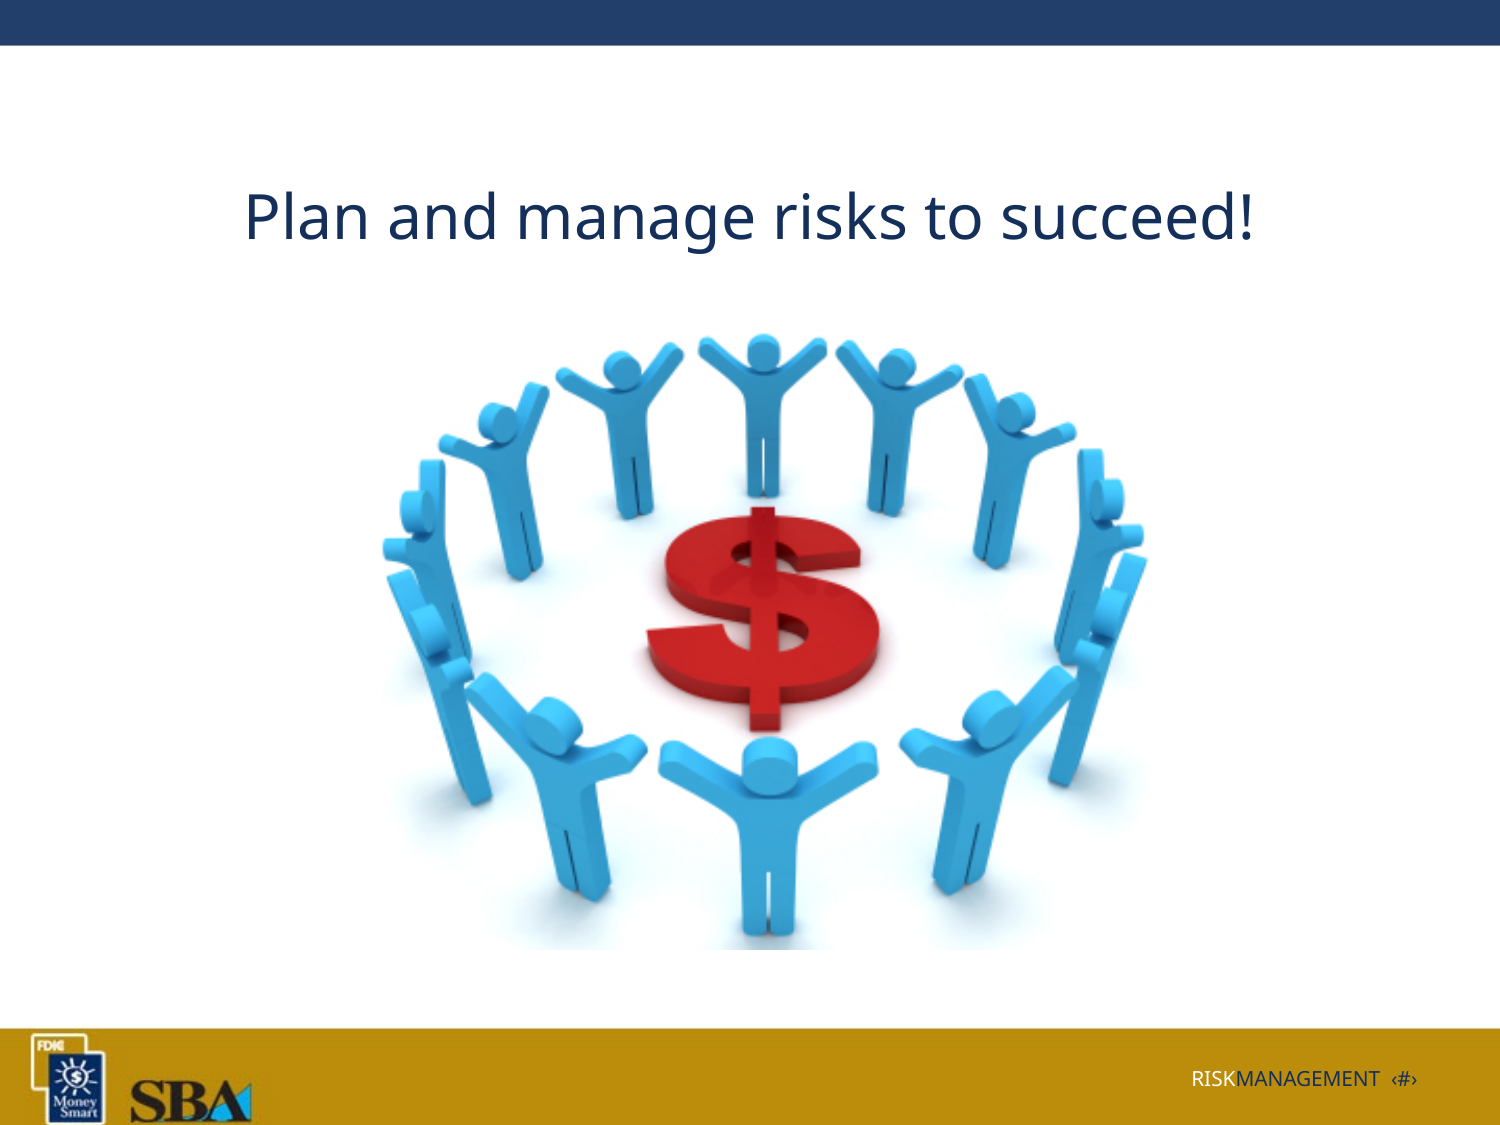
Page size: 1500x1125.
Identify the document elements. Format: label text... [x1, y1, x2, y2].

picture [0, 0, 1500, 1125]
list Plan and manage risks to succeed! [74, 86, 1426, 788]
